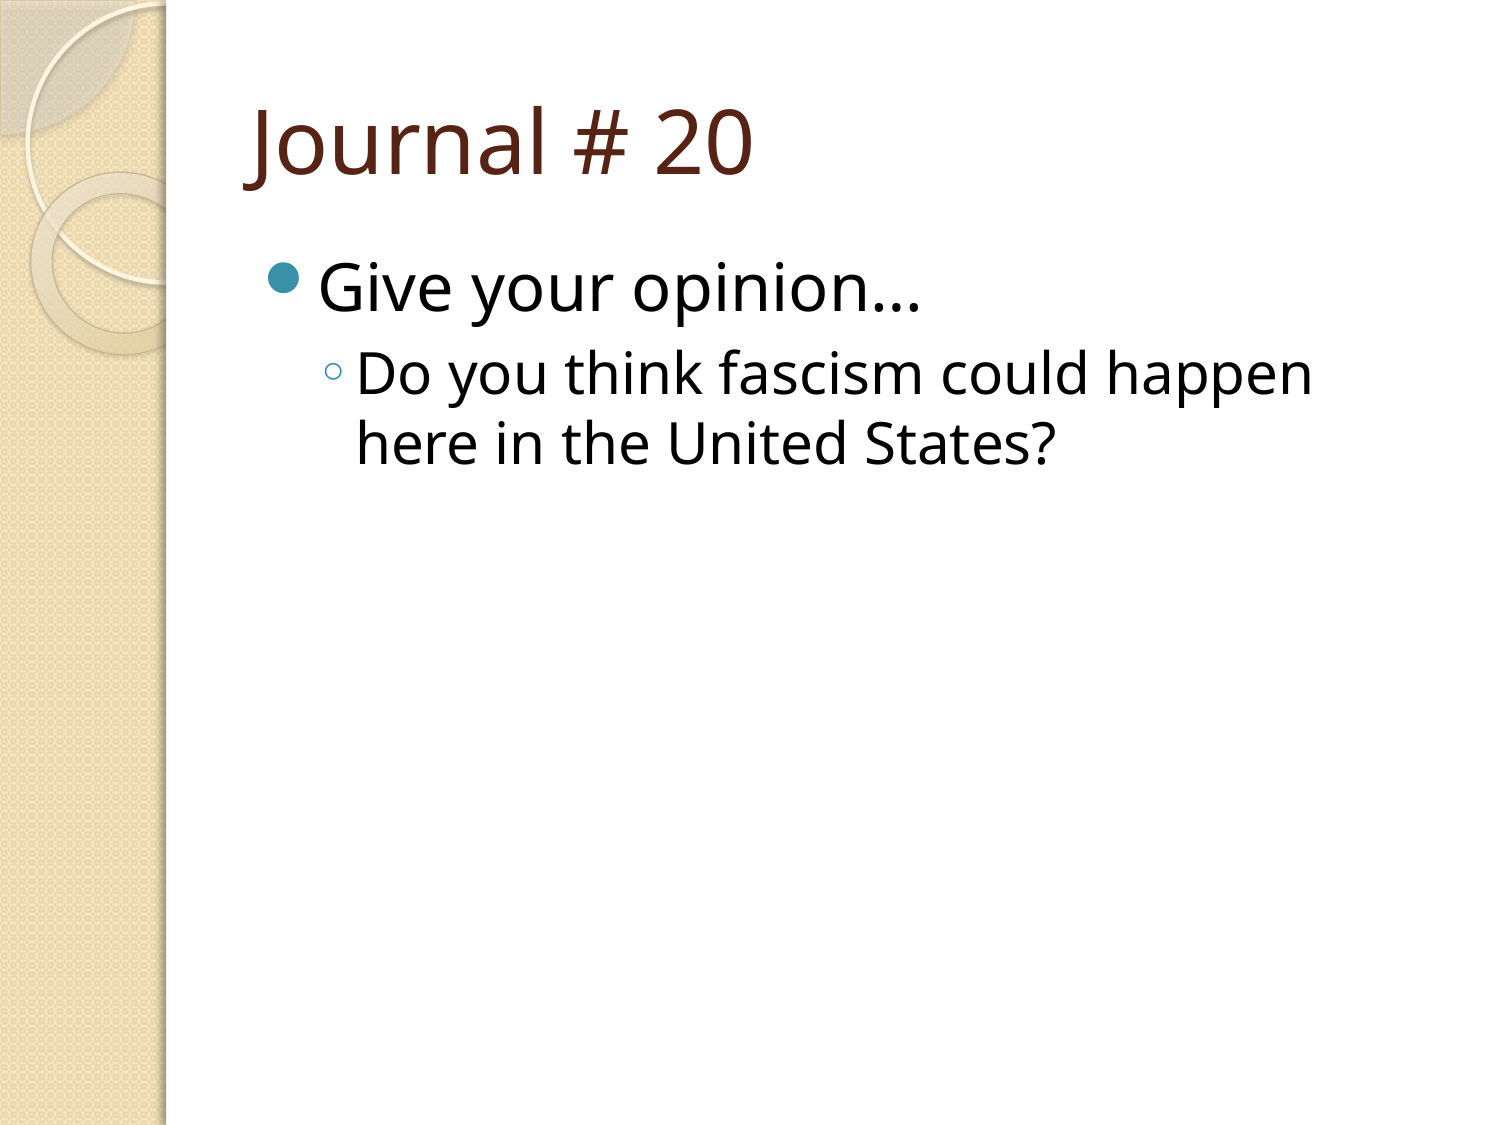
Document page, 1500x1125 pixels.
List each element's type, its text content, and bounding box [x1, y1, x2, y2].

list Give your opinion… Do you think fascism could happen here in the United States? [235, 237, 1466, 1025]
title Journal # 20 [235, 45, 1466, 233]
